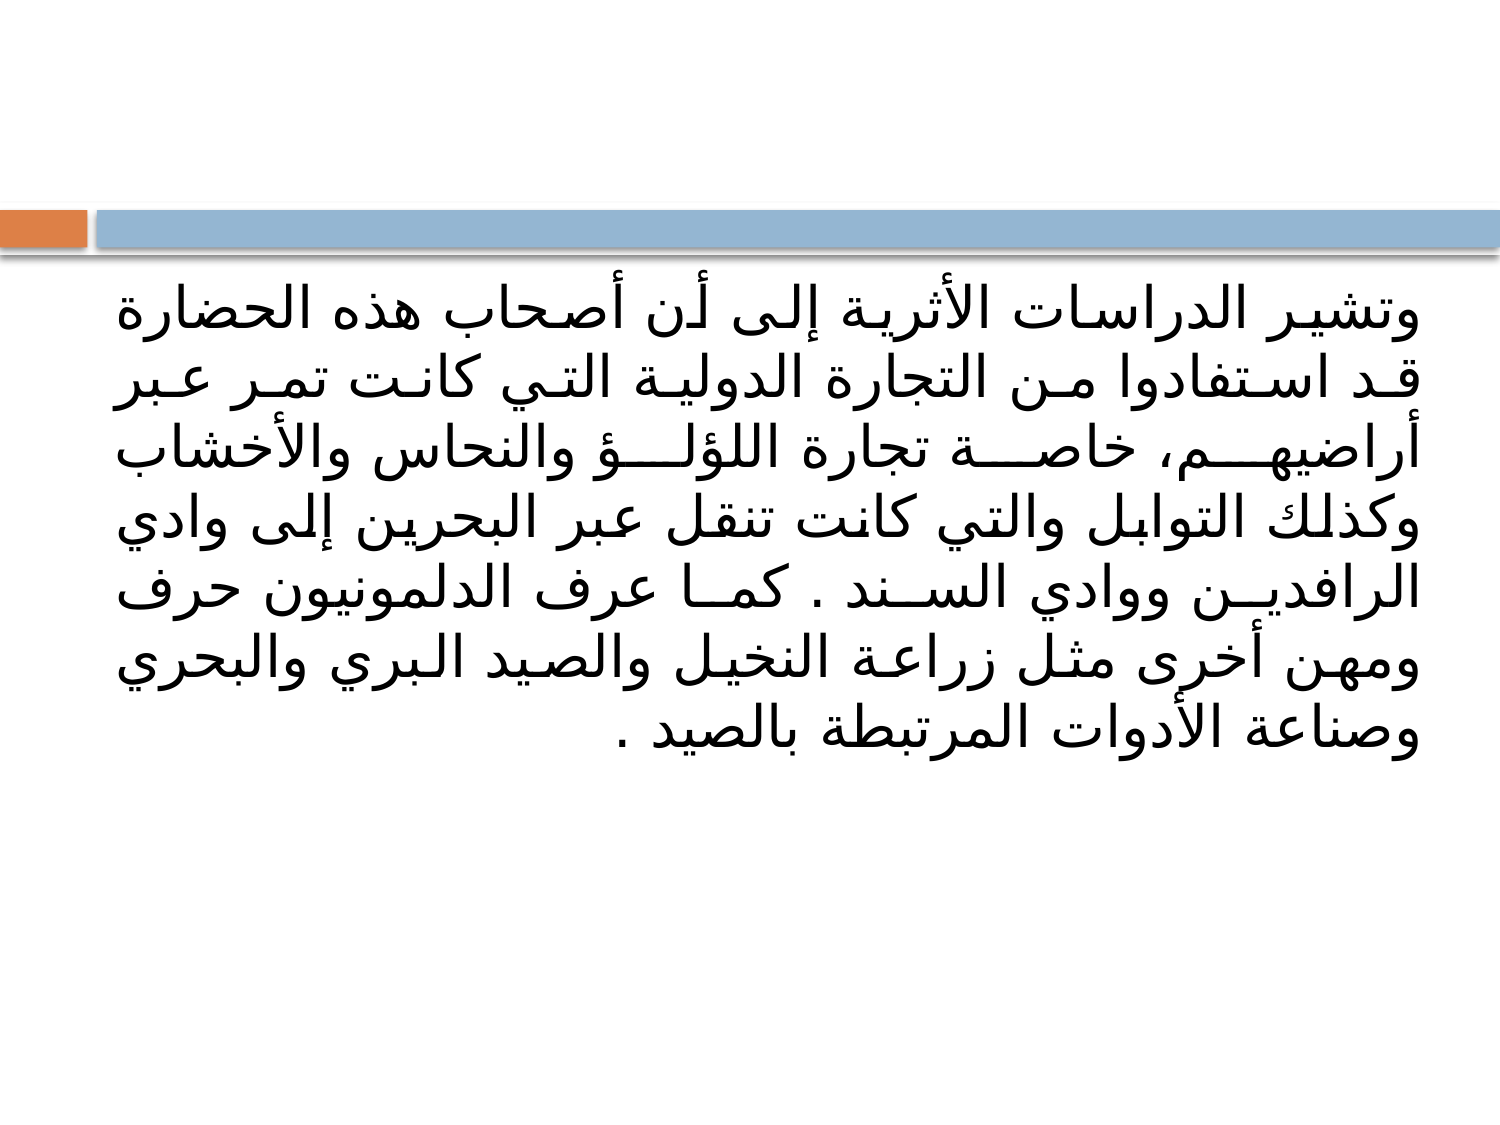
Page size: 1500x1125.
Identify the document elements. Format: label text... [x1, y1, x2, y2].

list وتشير الدراسات الأثرية إلى أن أصحاب هذه الحضارة قد استفادوا من التجارة الدولية التي كانت تمر عبر أراضيهم، خاصة تجارة اللؤلؤ والنحاس والأخشاب وكذلك التوابل والتي كانت تنقل عبر البحرين إلى وادي الرافدين ووادي السند . كما عرف الدلمونيون حرف ومهن أخرى مثل زراعة النخيل والصيد البري والبحري وصناعة الأدوات المرتبطة بالصيد . [100, 262, 1438, 1000]
